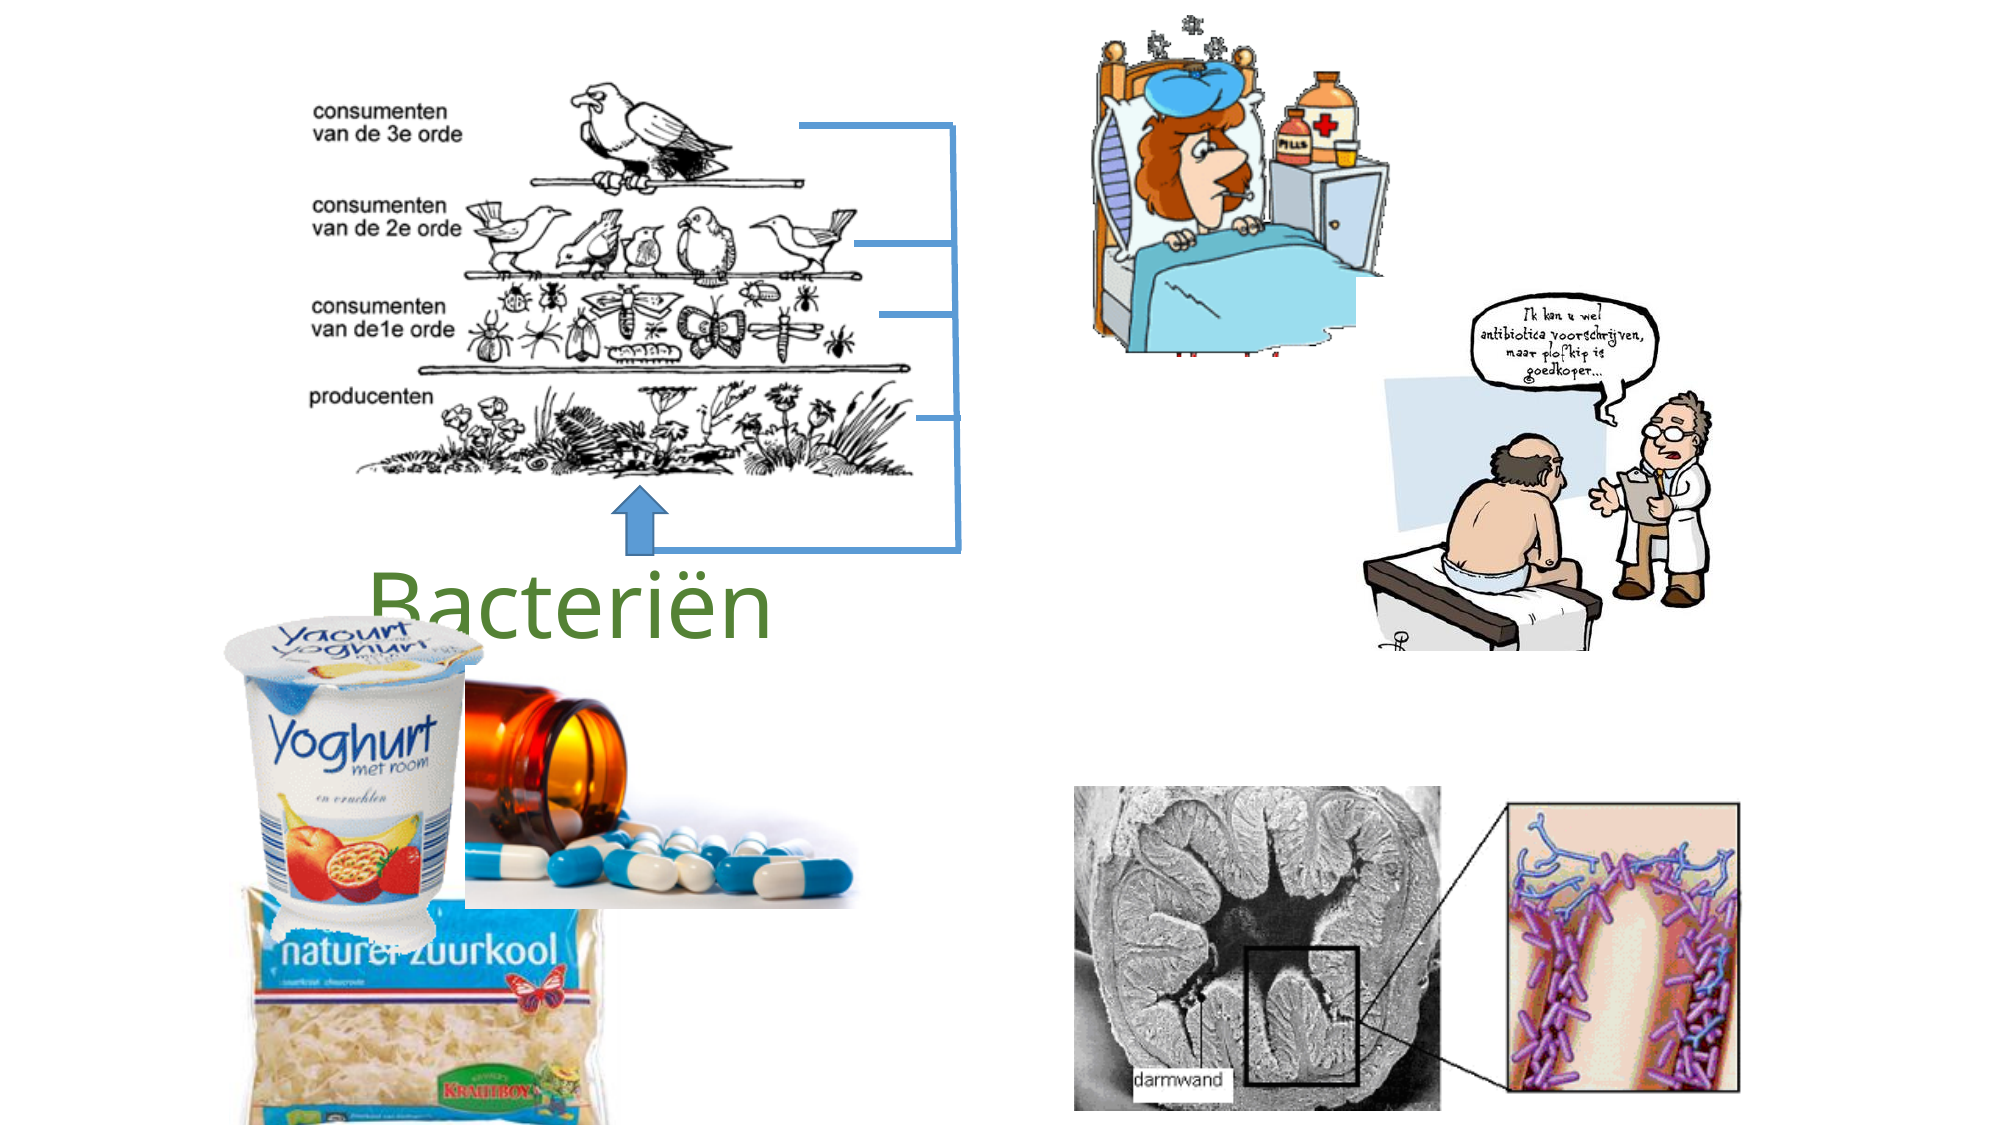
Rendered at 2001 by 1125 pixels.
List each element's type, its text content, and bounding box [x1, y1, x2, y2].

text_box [952, 125, 959, 418]
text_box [952, 419, 959, 550]
picture [303, 66, 929, 482]
picture [161, 591, 880, 1125]
picture [1047, 15, 1730, 651]
title Bacteriën [350, 515, 1701, 703]
picture [1074, 786, 1750, 1111]
text_box [610, 484, 670, 556]
